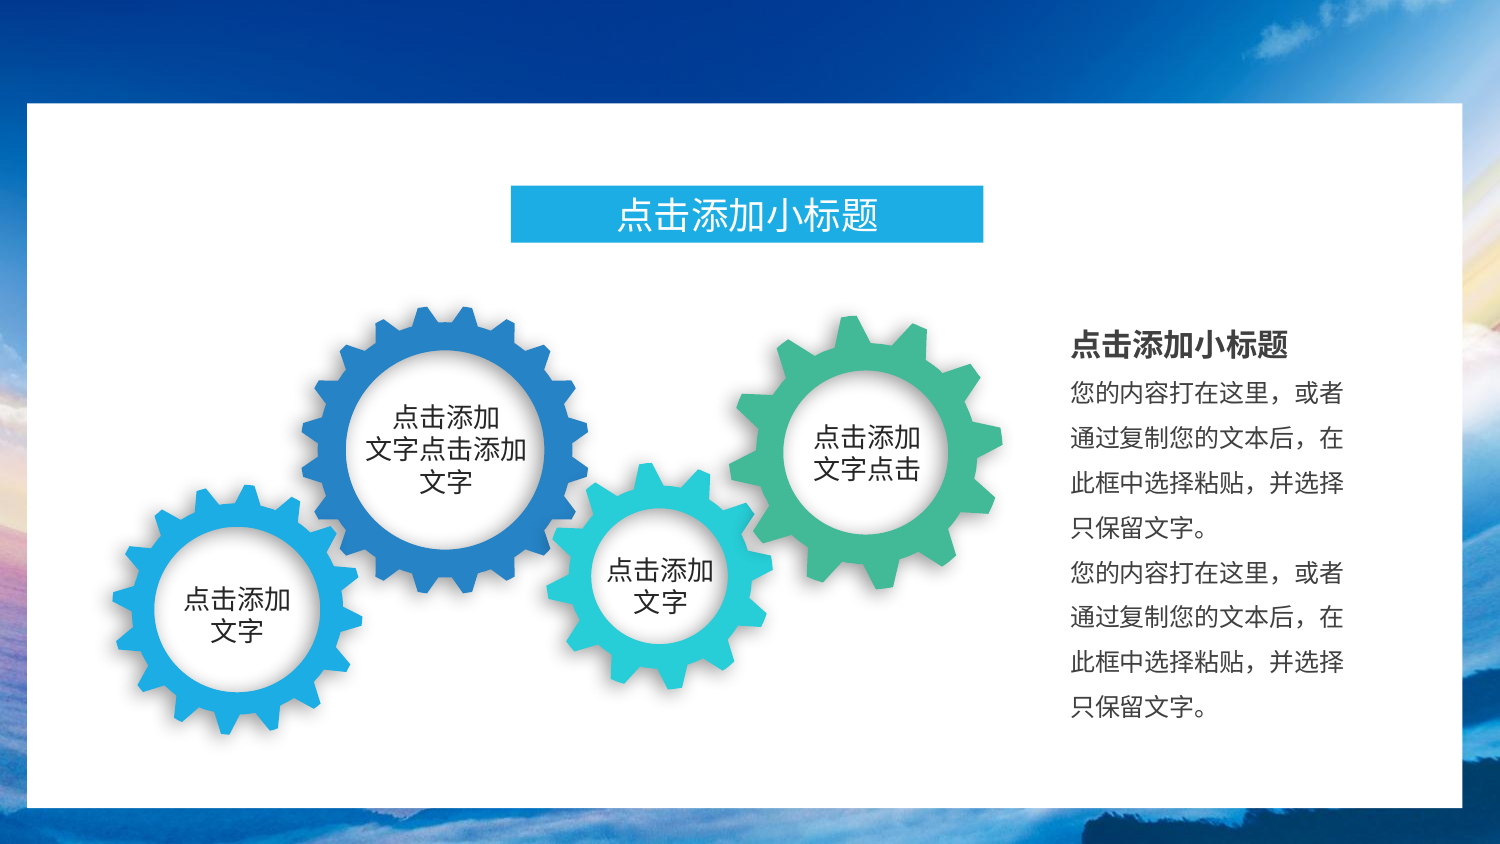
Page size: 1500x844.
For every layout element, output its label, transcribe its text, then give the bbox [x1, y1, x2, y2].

text_box 点击添加 文字 [168, 576, 300, 653]
text_box 点击添加小标题 您的内容打在这里，或者通过复制您的文本后，在此框中选择粘贴，并选择只保留文字。 您的内容打在这里，或者通过复制您的文本后，在此框中选择粘贴，并选择只保留文字。 [1058, 300, 1378, 728]
text_box 点击添加 文字点击 [794, 414, 928, 491]
text_box 点击添加 文字 [601, 547, 707, 624]
text_box 点击添加小标题 [510, 185, 984, 244]
text_box [546, 462, 773, 690]
text_box [112, 484, 363, 735]
picture [0, 0, 1500, 844]
text_box [728, 315, 1003, 590]
text_box 点击添加 文字点击添加 文字 [356, 394, 524, 503]
text_box [301, 306, 589, 594]
